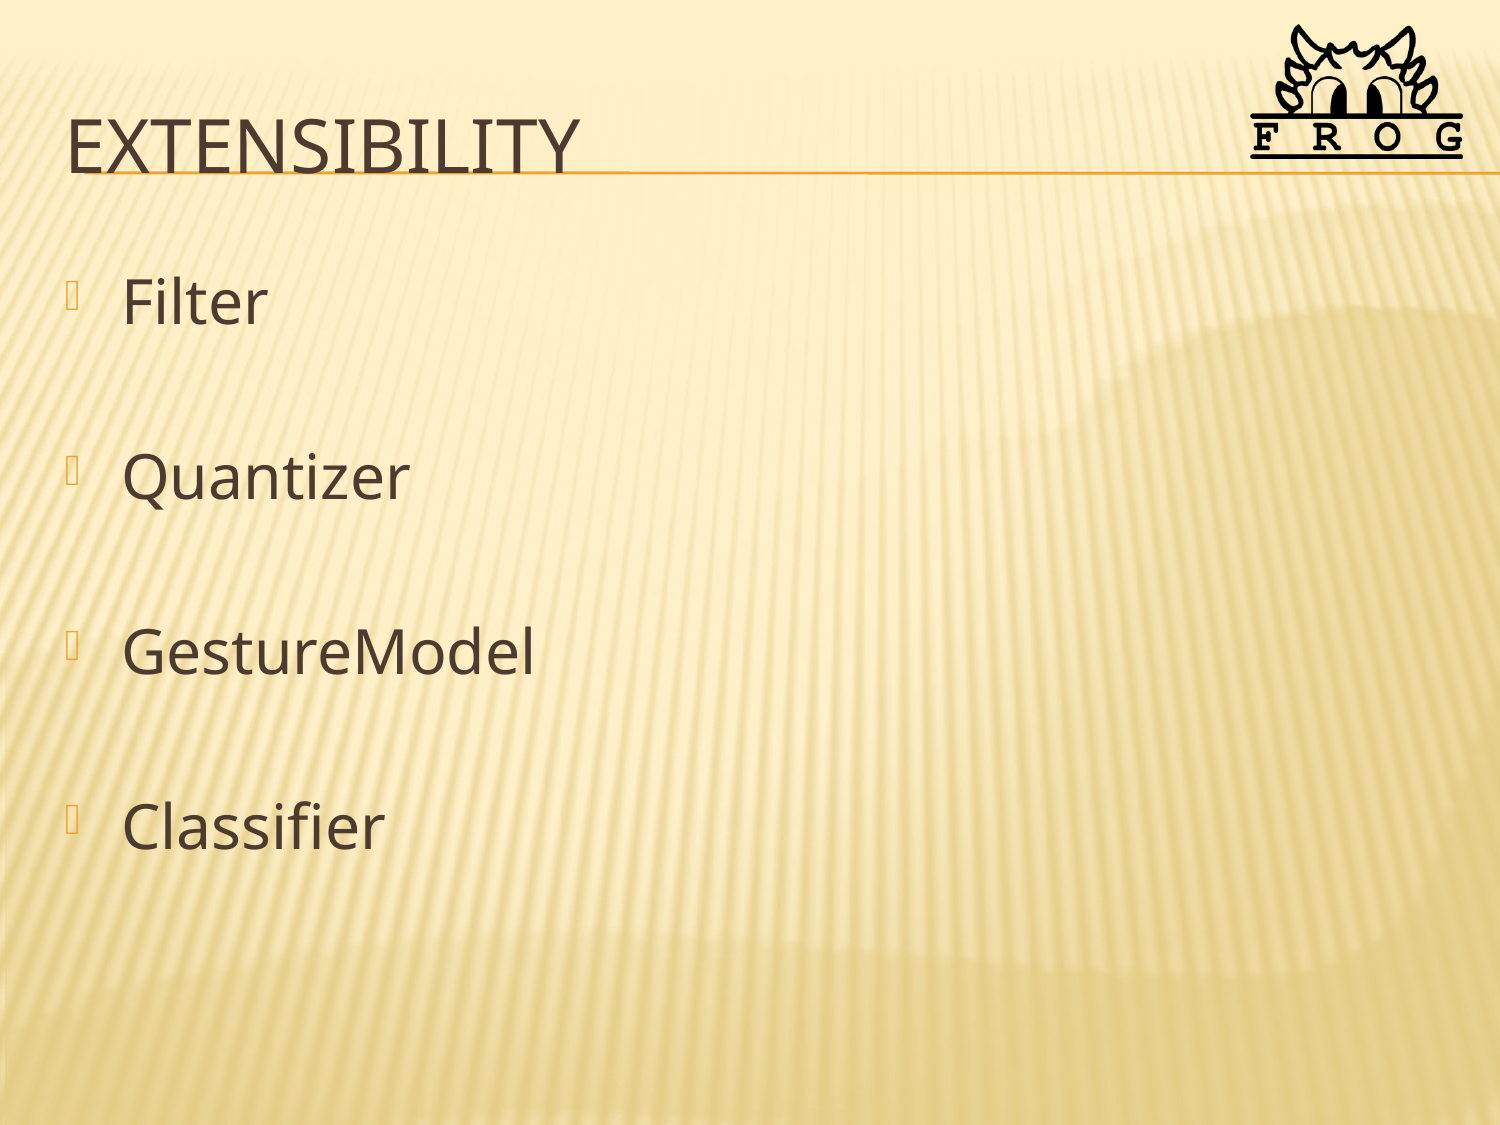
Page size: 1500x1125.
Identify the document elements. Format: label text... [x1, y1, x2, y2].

list Filter Quantizer GestureModel Classifier [50, 254, 1475, 998]
picture [1249, 24, 1463, 159]
title EXTENSIBILITY [50, 75, 1475, 213]
